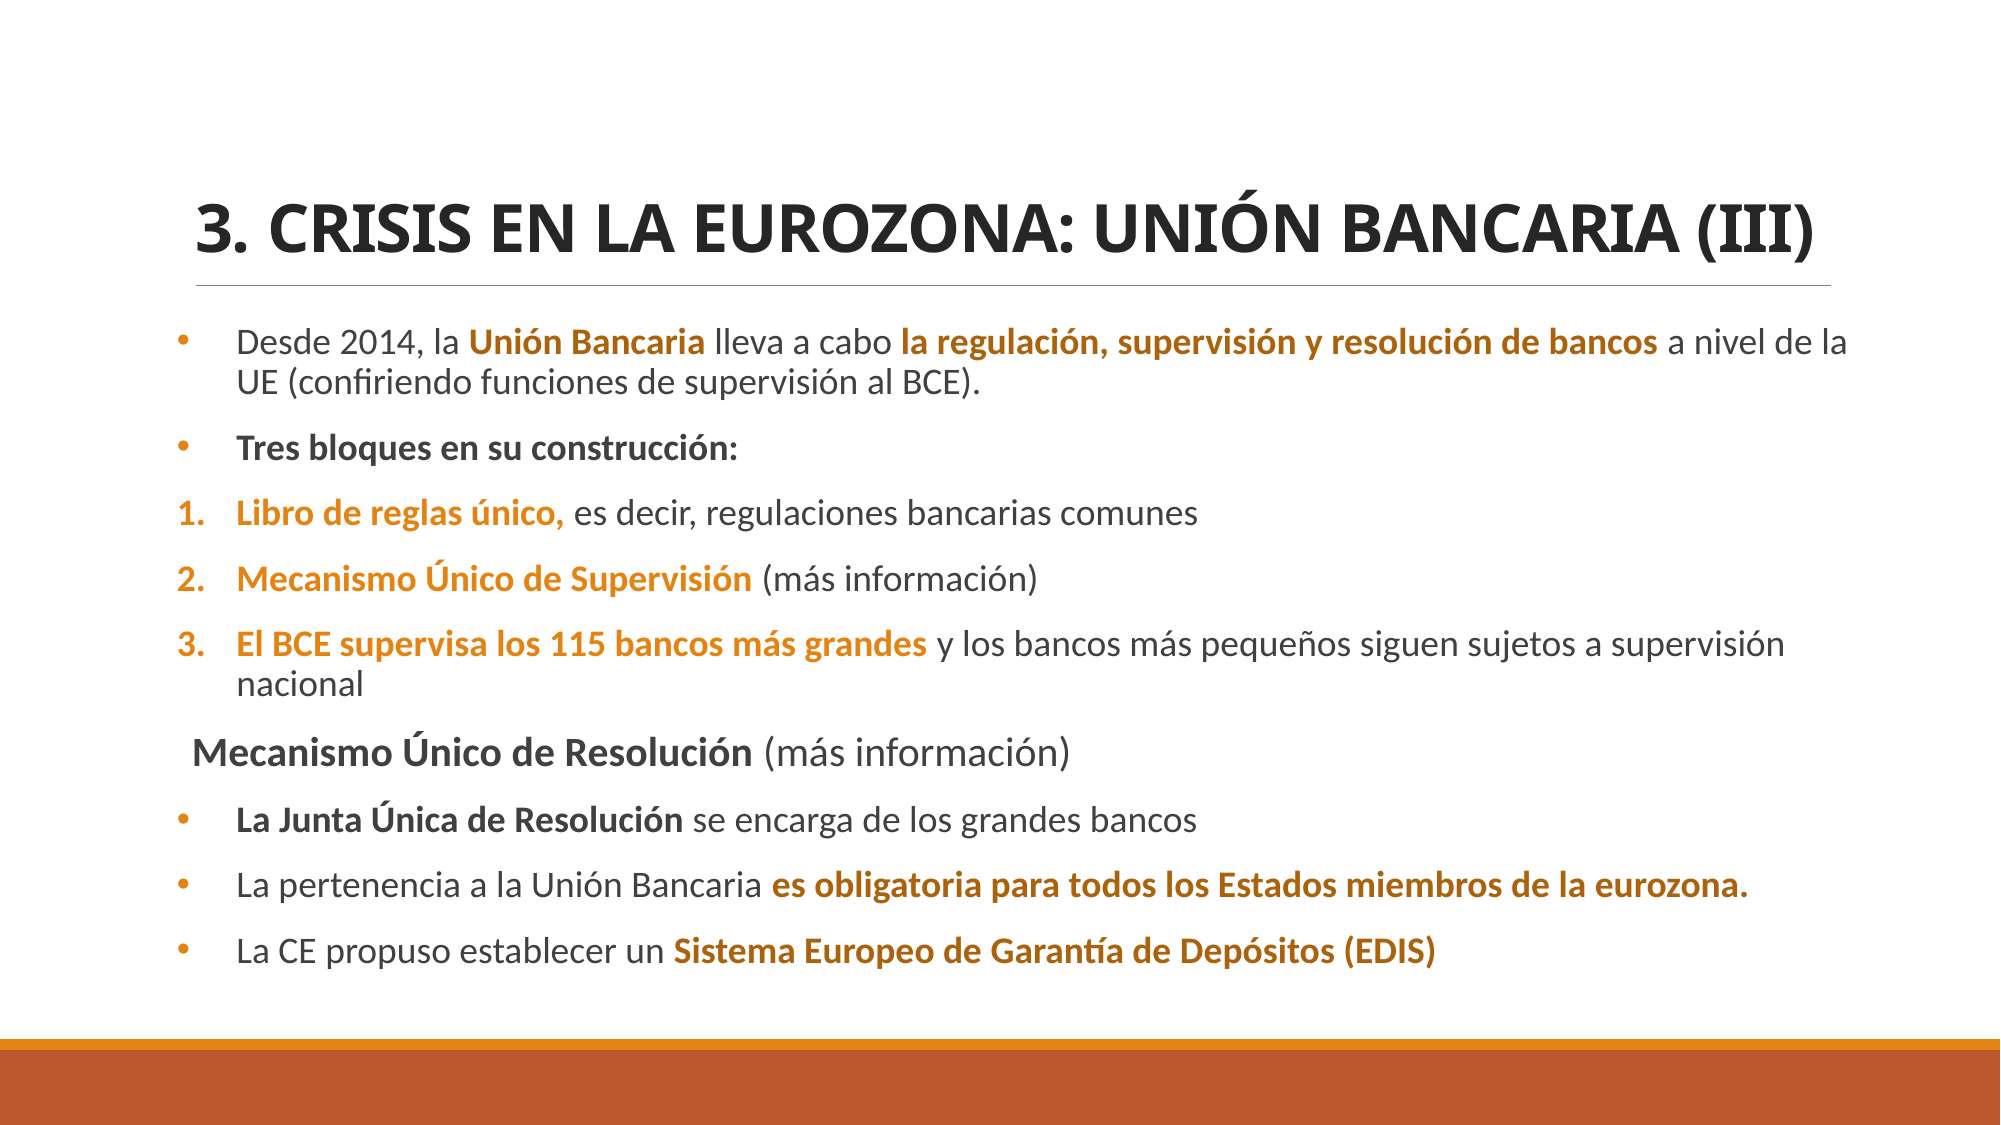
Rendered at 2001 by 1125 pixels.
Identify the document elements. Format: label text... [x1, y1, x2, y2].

text_box 3. CRISIS EN LA EUROZONA: UNIÓN BANCARIA (III) [180, 157, 1840, 274]
list Desde 2014, la Unión Bancaria lleva a cabo la regulación, supervisión y resolución de bancos a nivel de la UE (confiriendo funciones de supervisión al BCE). Tres bloques en su construcción: Libro de reglas único, es decir, regulaciones bancarias comunes Mecanismo Único de Supervisión (más información) El BCE supervisa los 115 bancos más grandes y los bancos más pequeños siguen sujetos a supervisión nacional Mecanismo Único de Resolución (más información) La Junta Única de Resolución se encarga de los grandes bancos La pertenencia a la Unión Bancaria es obligatoria para todos los Estados miembros de la eurozona. La CE propuso establecer un Sistema Europeo de Garantía de Depósitos (EDIS) [176, 314, 1851, 1083]
